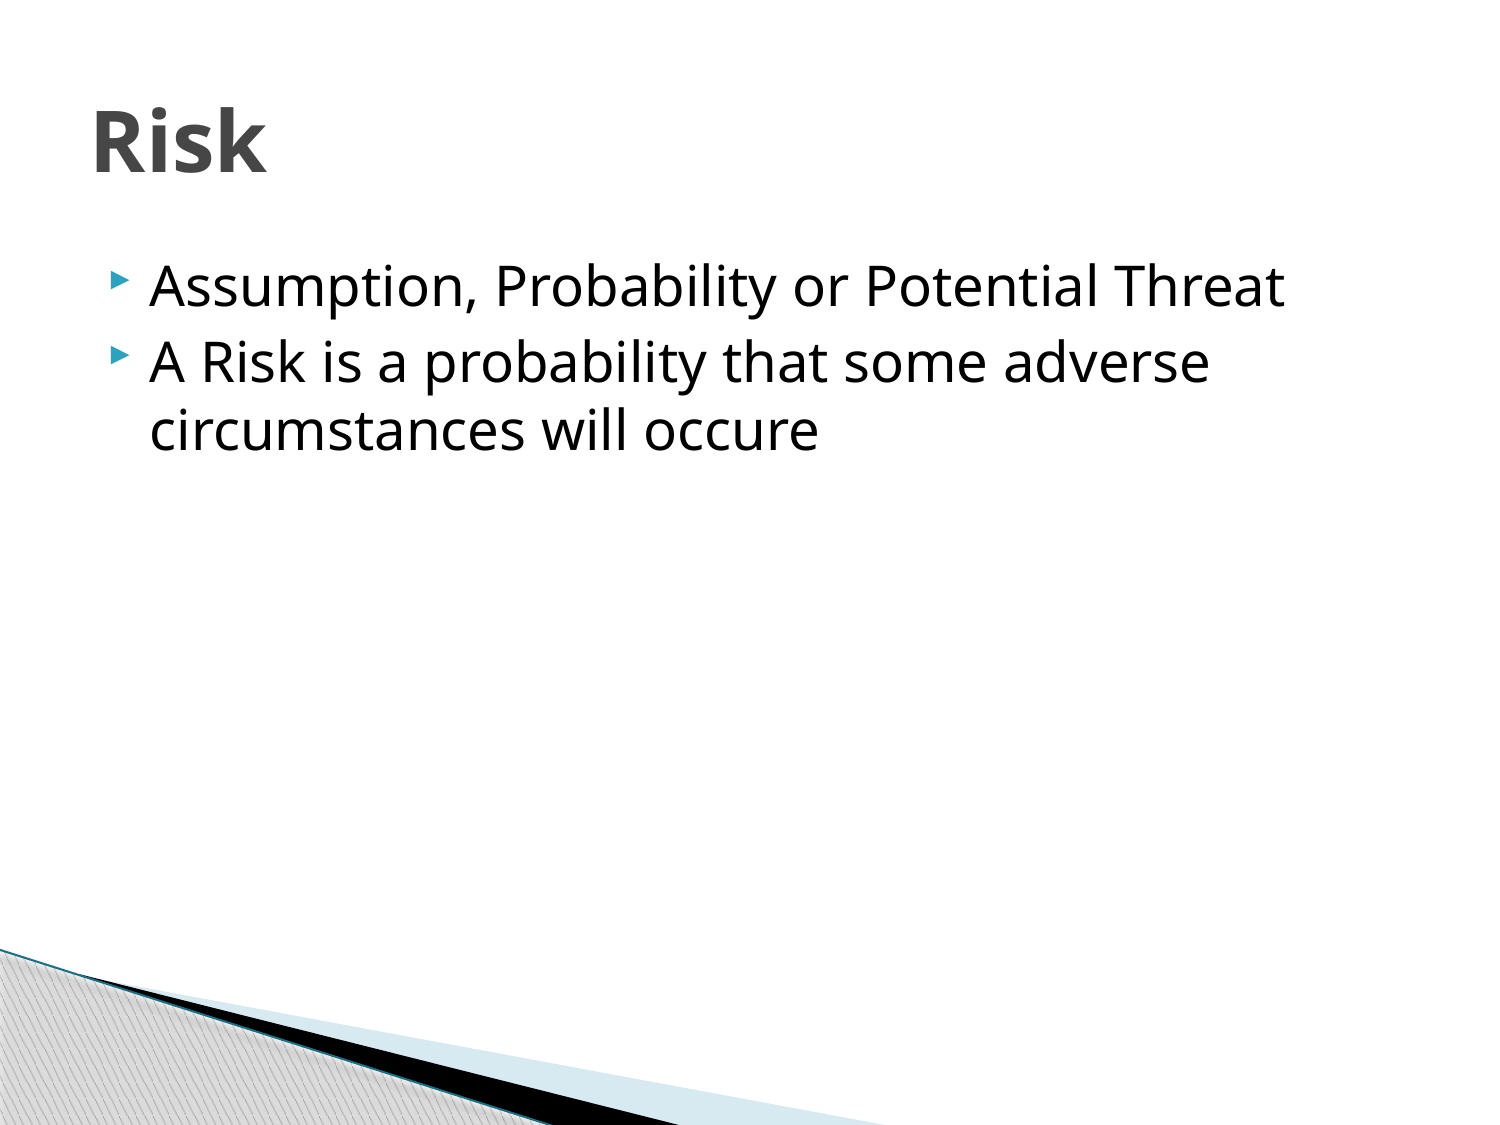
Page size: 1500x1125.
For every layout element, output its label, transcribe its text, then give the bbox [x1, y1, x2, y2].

list Assumption, Probability or Potential Threat A Risk is a probability that some adverse circumstances will occure [75, 243, 1425, 986]
title Risk [75, 45, 1425, 233]
